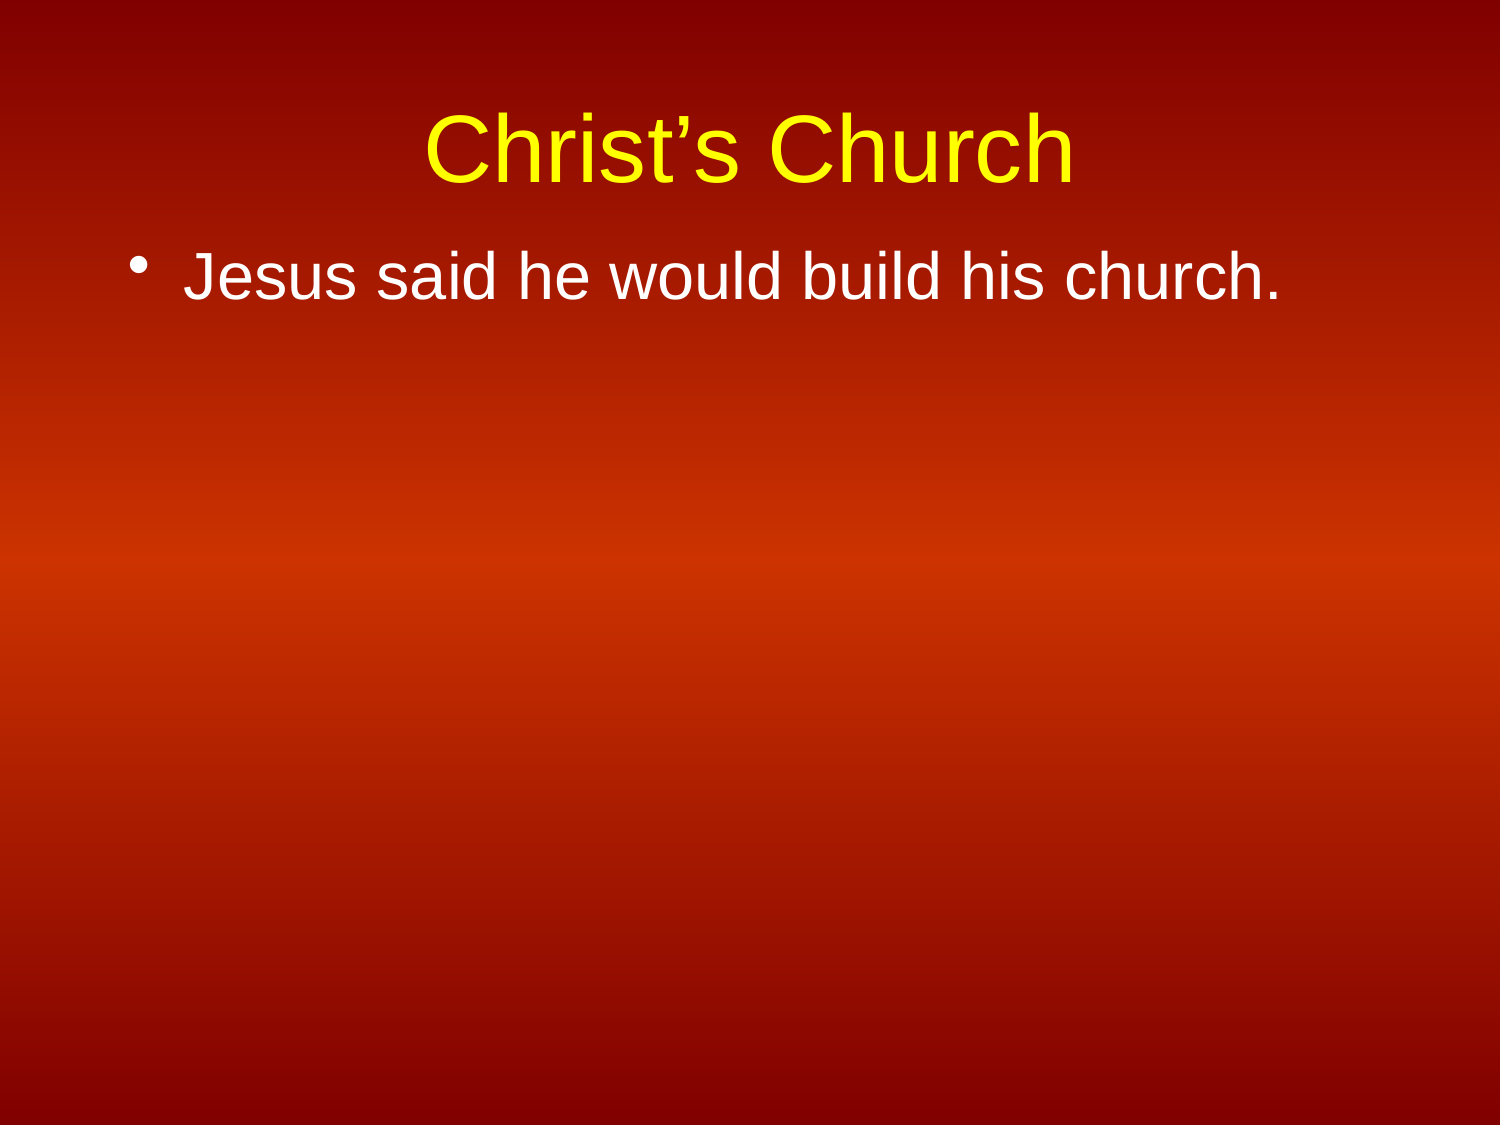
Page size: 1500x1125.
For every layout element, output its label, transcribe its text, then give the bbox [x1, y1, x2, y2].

title Christ’s Church [37, 50, 1463, 238]
list Jesus said he would build his church. [112, 224, 1463, 438]
